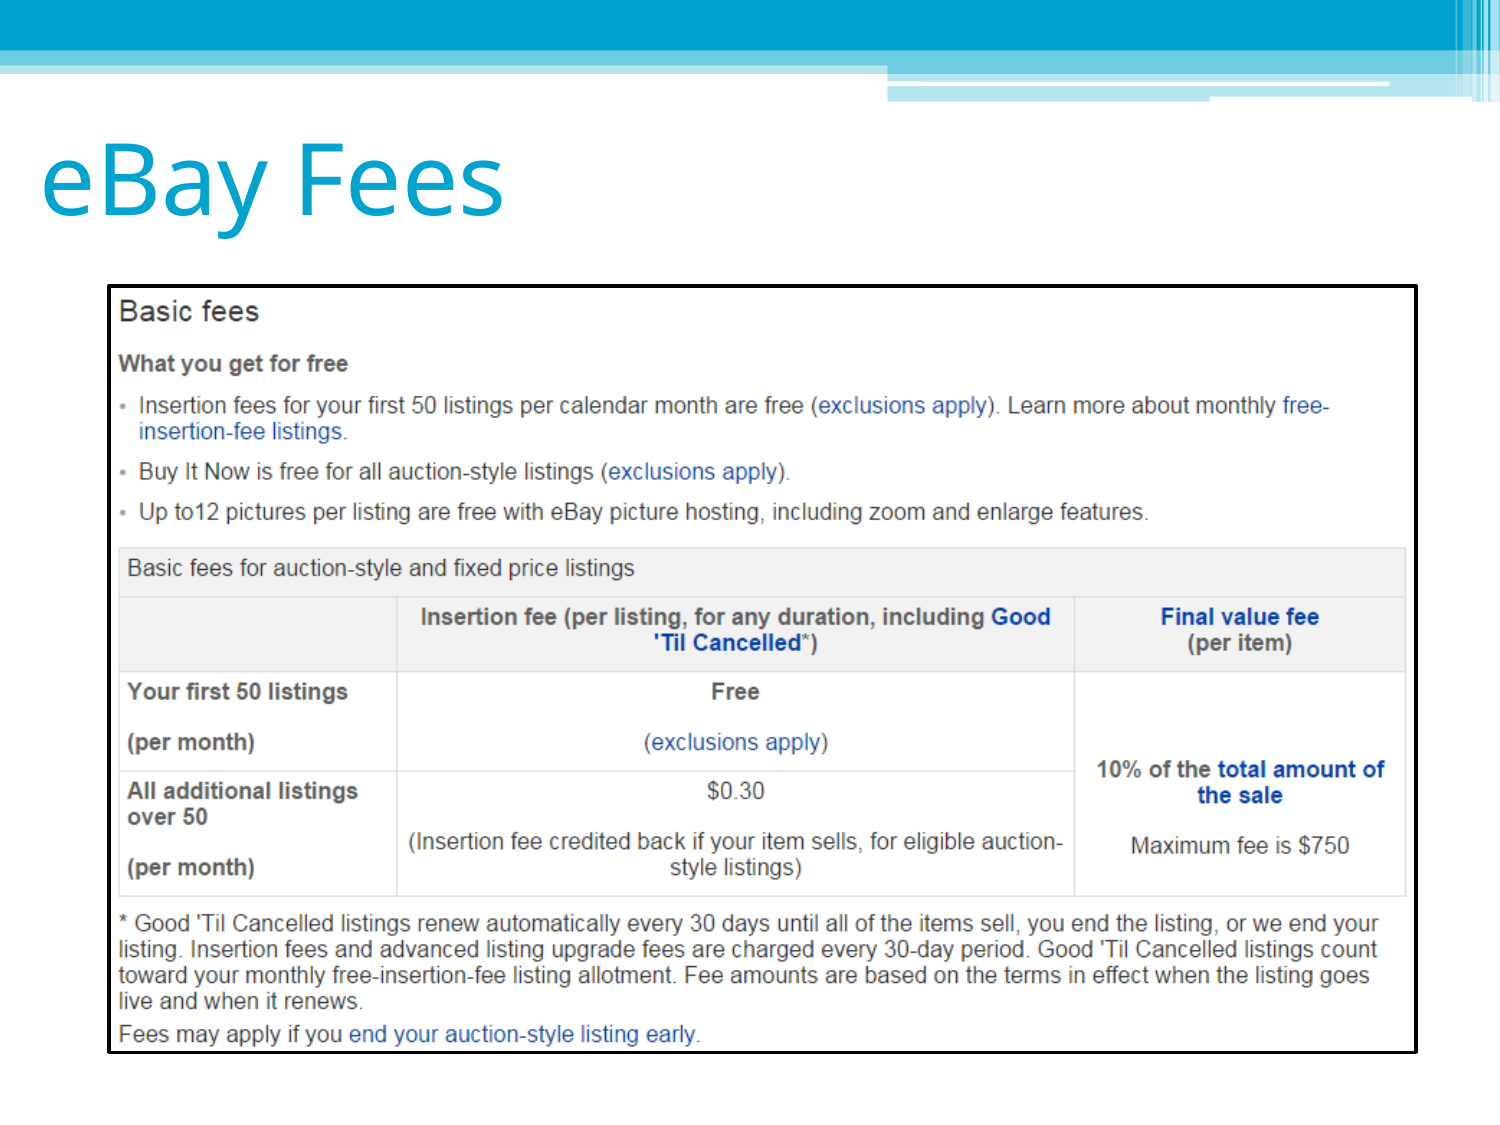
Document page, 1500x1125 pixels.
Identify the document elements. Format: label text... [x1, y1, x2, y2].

title eBay Fees [24, 87, 1500, 263]
picture [110, 287, 1415, 1051]
